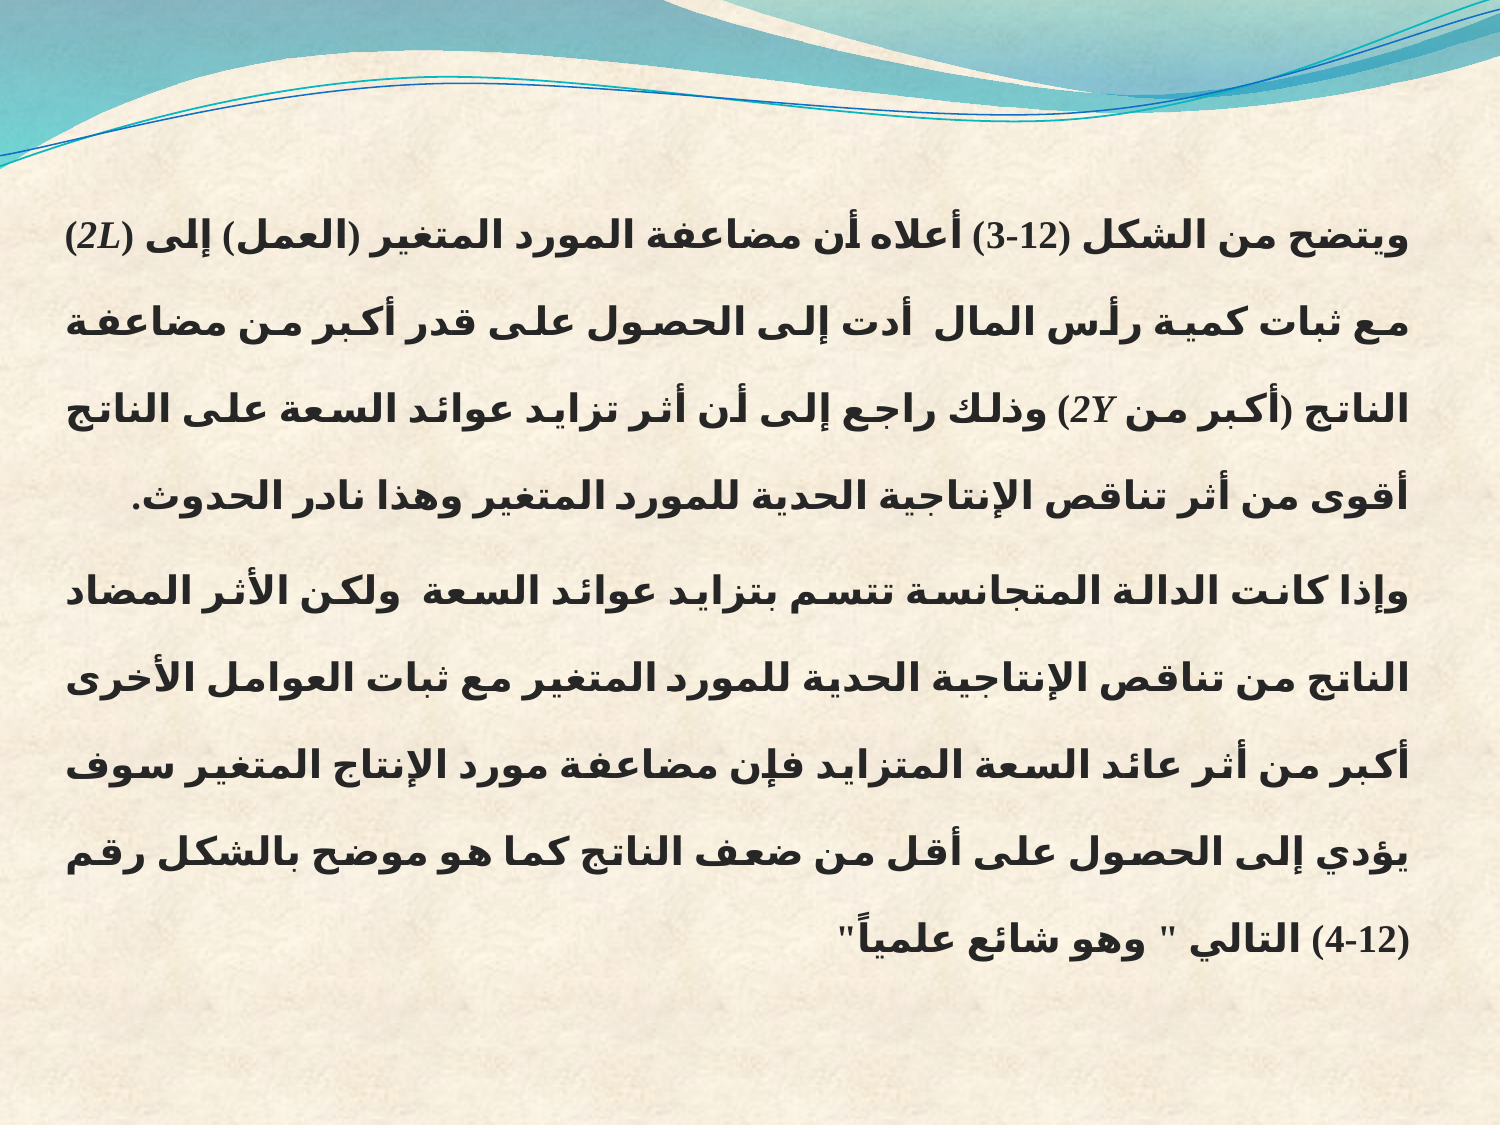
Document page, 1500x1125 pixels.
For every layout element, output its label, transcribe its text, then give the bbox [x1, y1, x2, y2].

list ويتضح من الشكل (12-3) أعلاه أن مضاعفة المورد المتغير (العمل) إلى (2L) مع ثبات كمية رأس المال أدت إلى الحصول على قدر أكبر من مضاعفة الناتج (أكبر من 2Y) وذلك راجع إلى أن أثر تزايد عوائد السعة على الناتج أقوى من أثر تناقص الإنتاجية الحدية للمورد المتغير وهذا نادر الحدوث. وإذا كانت الدالة المتجانسة تتسم بتزايد عوائد السعة ولكن الأثر المضاد الناتج من تناقص الإنتاجية الحدية للمورد المتغير مع ثبات العوامل الأخرى أكبر من أثر عائد السعة المتزايد فإن مضاعفة مورد الإنتاج المتغير سوف يؤدي إلى الحصول على أقل من ضعف الناتج كما هو موضح بالشكل رقم (12-4) التالي " وهو شائع علمياً" [50, 162, 1425, 1013]
